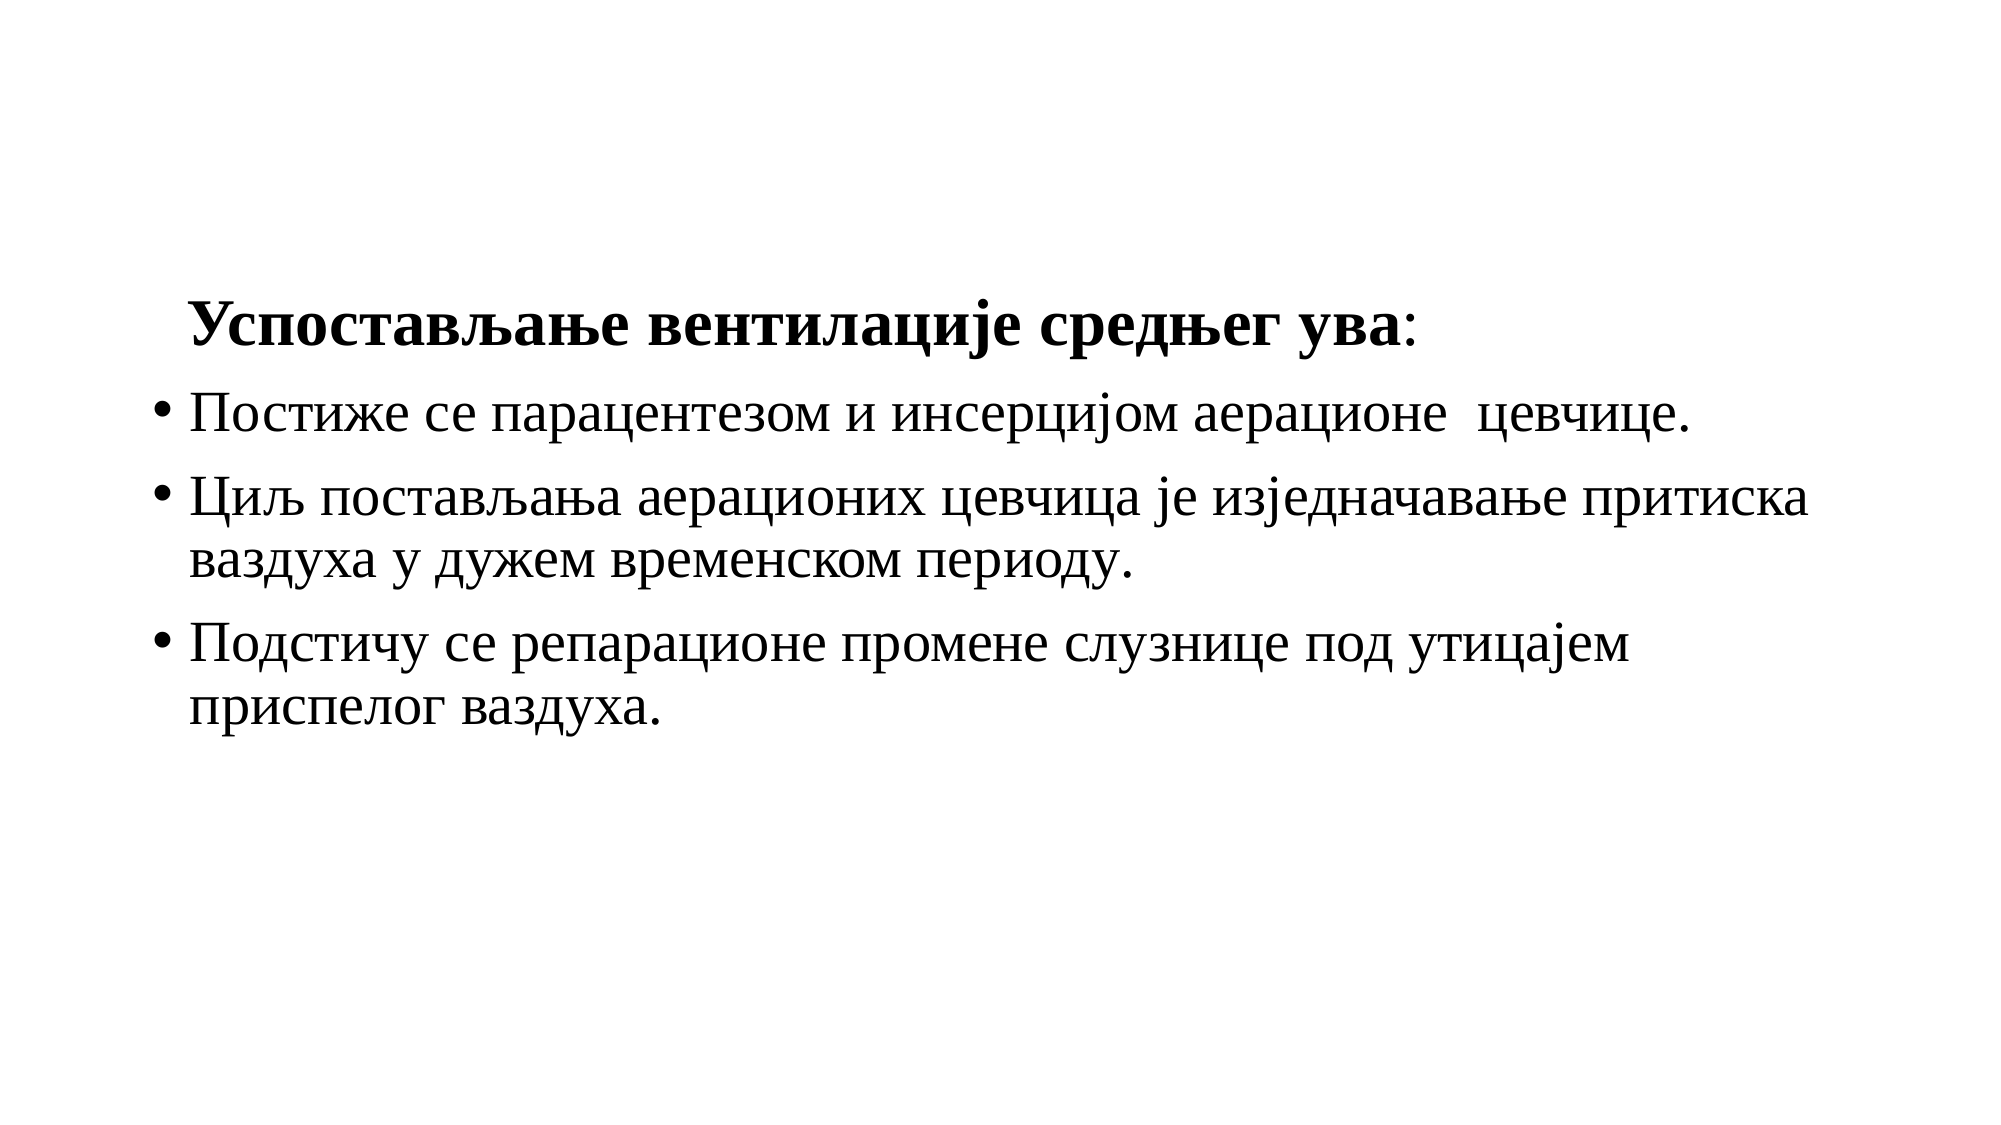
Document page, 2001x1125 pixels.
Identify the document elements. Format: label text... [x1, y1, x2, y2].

list Успостављање вентилације средњег ува: Постиже се парацентезом и инсерцијом аерационе цевчице. Циљ постављања аерационих цевчица је изједначавање притиска ваздуха у дужем временском периоду. Подстичу се репарационе промене слузнице под утицајем приспелог ваздуха. [137, 280, 1863, 995]
